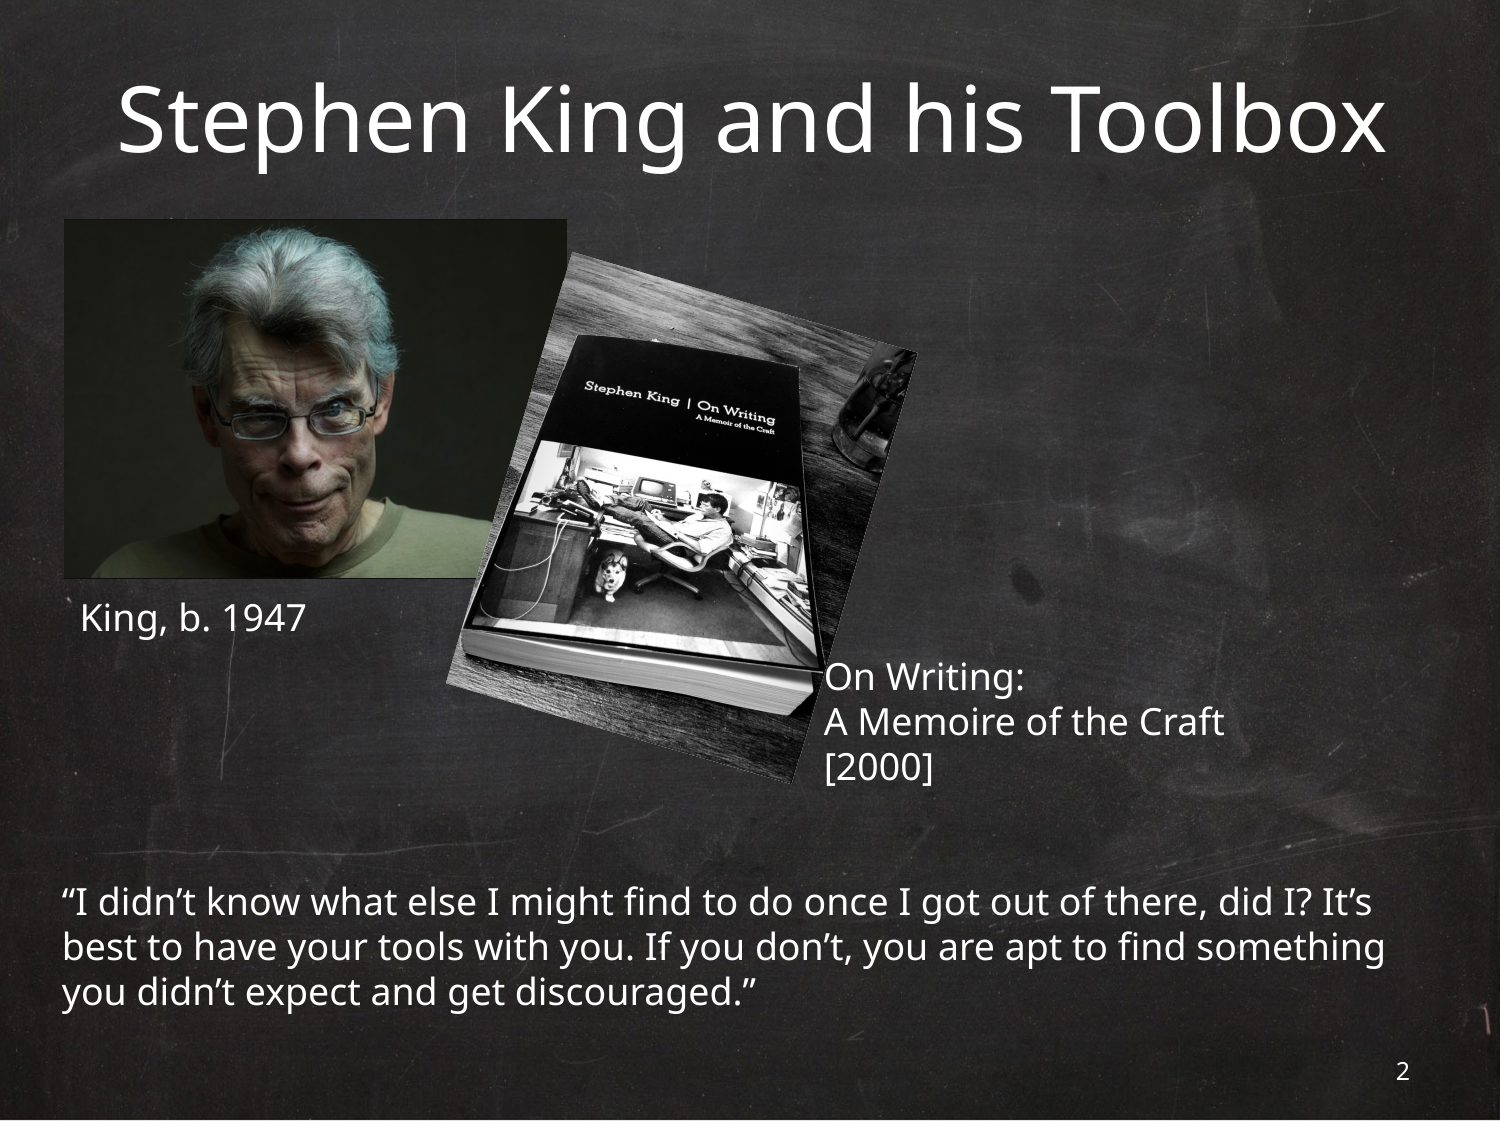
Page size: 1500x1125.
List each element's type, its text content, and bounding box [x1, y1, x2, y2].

title Stephen King and his Toolbox [17, 22, 1489, 210]
slide_number 1 [1074, 1042, 1425, 1103]
picture [0, 0, 1500, 1125]
text_box King, b. 1947 [64, 586, 396, 646]
text_box “I didn’t know what else I might find to do once I got out of there, did I? It’s best to have your tools with you. If you don’t, you are apt to find something you didn’t expect and get discouraged.” [47, 870, 1453, 1020]
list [64, 219, 567, 580]
text_box On Writing: A Memoire of the Craft [2000] [809, 645, 1365, 795]
